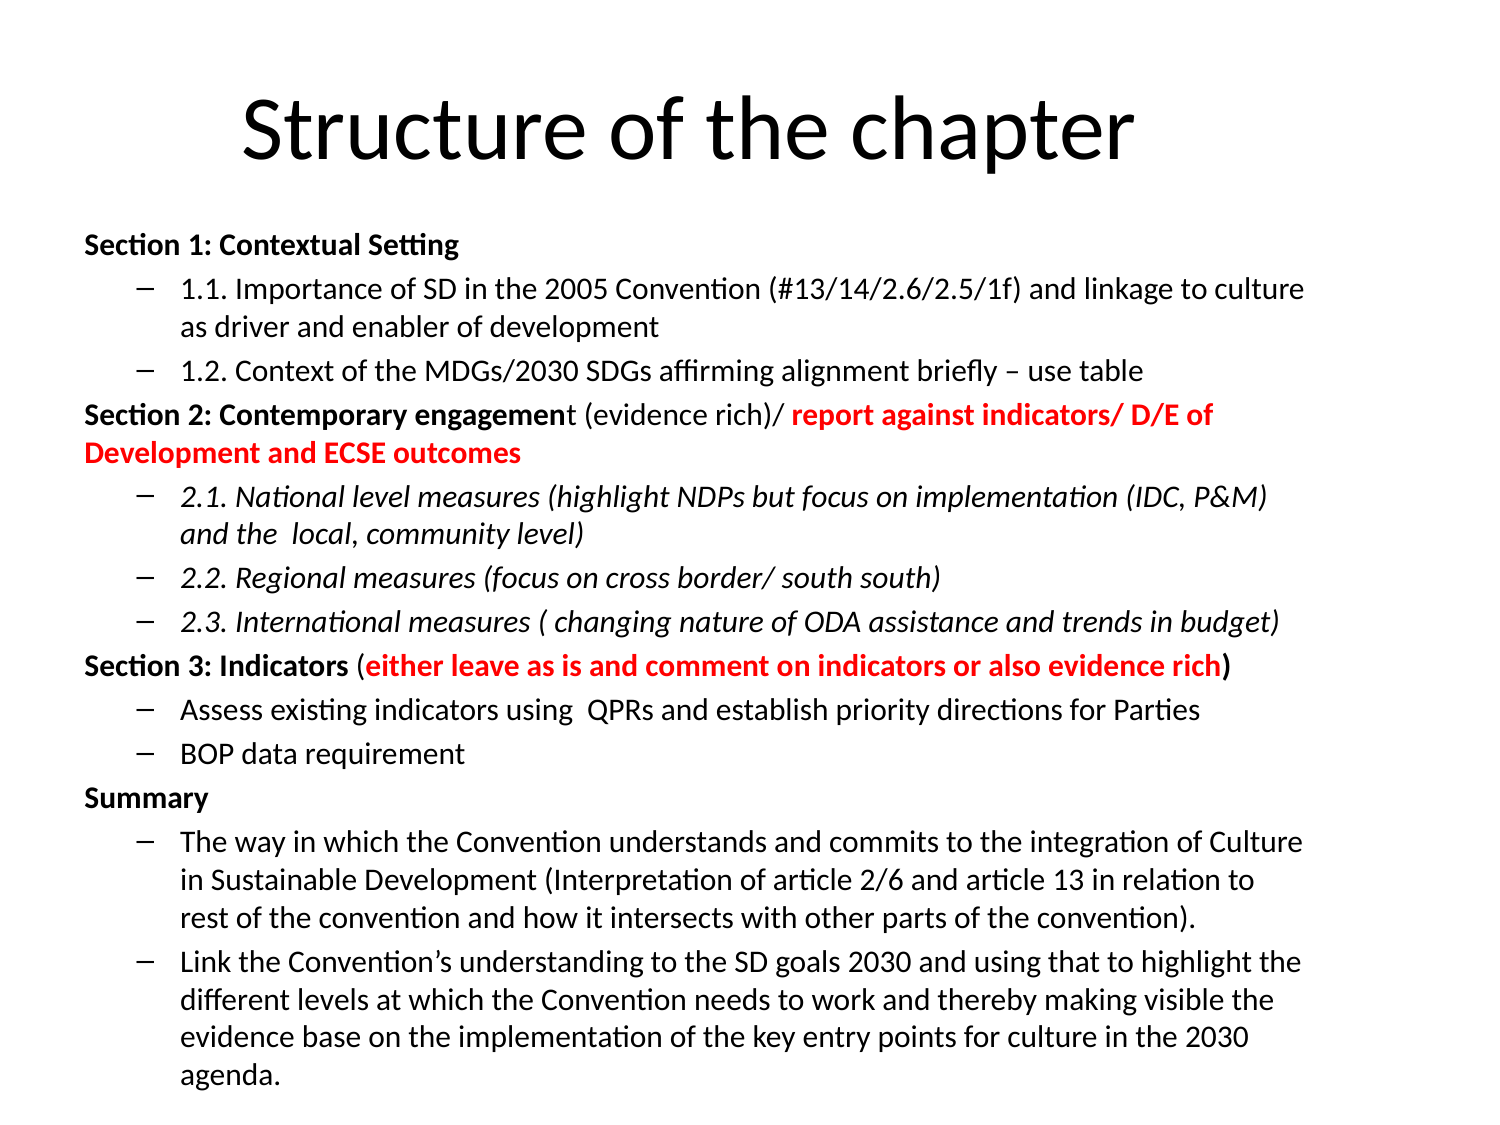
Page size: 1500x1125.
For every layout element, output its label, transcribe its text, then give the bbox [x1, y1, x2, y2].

list Section 1: Contextual Setting 1.1. Importance of SD in the 2005 Convention (#13/14/2.6/2.5/1f) and linkage to culture as driver and enabler of development 1.2. Context of the MDGs/2030 SDGs affirming alignment briefly – use table Section 2: Contemporary engagement (evidence rich)/ report against indicators/ D/E of Development and ECSE outcomes 2.1. National level measures (highlight NDPs but focus on implementation (IDC, P&M) and the local, community level) 2.2. Regional measures (focus on cross border/ south south) 2.3. International measures ( changing nature of ODA assistance and trends in budget) Section 3: Indicators (either leave as is and comment on indicators or also evidence rich) Assess existing indicators using QPRs and establish priority directions for Parties BOP data requirement Summary The way in which the Convention understands and commits to the integration of Culture in Sustainable Development (Interpretation of article 2/6 and article 13 in relation to rest of the convention and how it intersects with other parts of the convention). Link the Convention’s understanding to the SD goals 2030 and using that to highlight the different levels at which the Convention needs to work and thereby making visible the evidence base on the implementation of the key entry points for culture in the 2030 agenda. [52, 216, 1325, 1125]
title Structure of the chapter [75, 29, 1325, 216]
